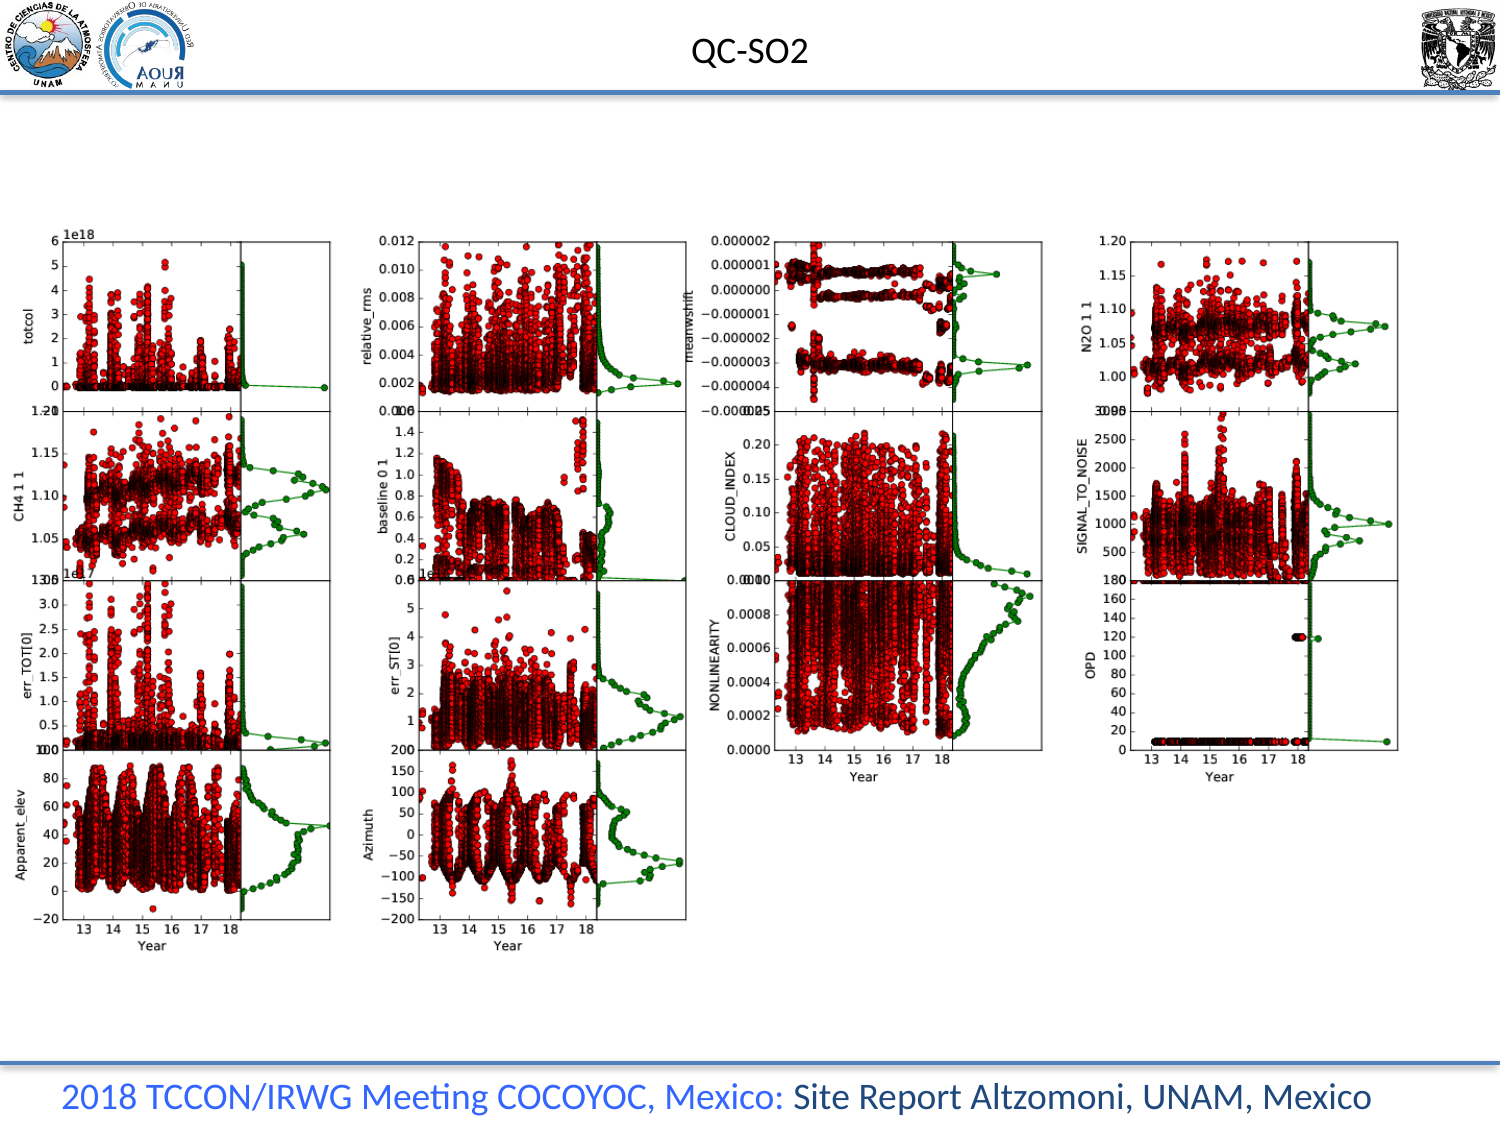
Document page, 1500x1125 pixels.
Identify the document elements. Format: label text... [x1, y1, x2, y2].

title QC-SO2 [75, 0, 1425, 98]
picture [0, 0, 75, 90]
picture [0, 216, 1500, 967]
text_box 2018 TCCON/IRWG Meeting COCOYOC, Mexico: Site Report Altzomoni, UNAM, Mexico [38, 1064, 1397, 1125]
picture [1425, 3, 1500, 90]
